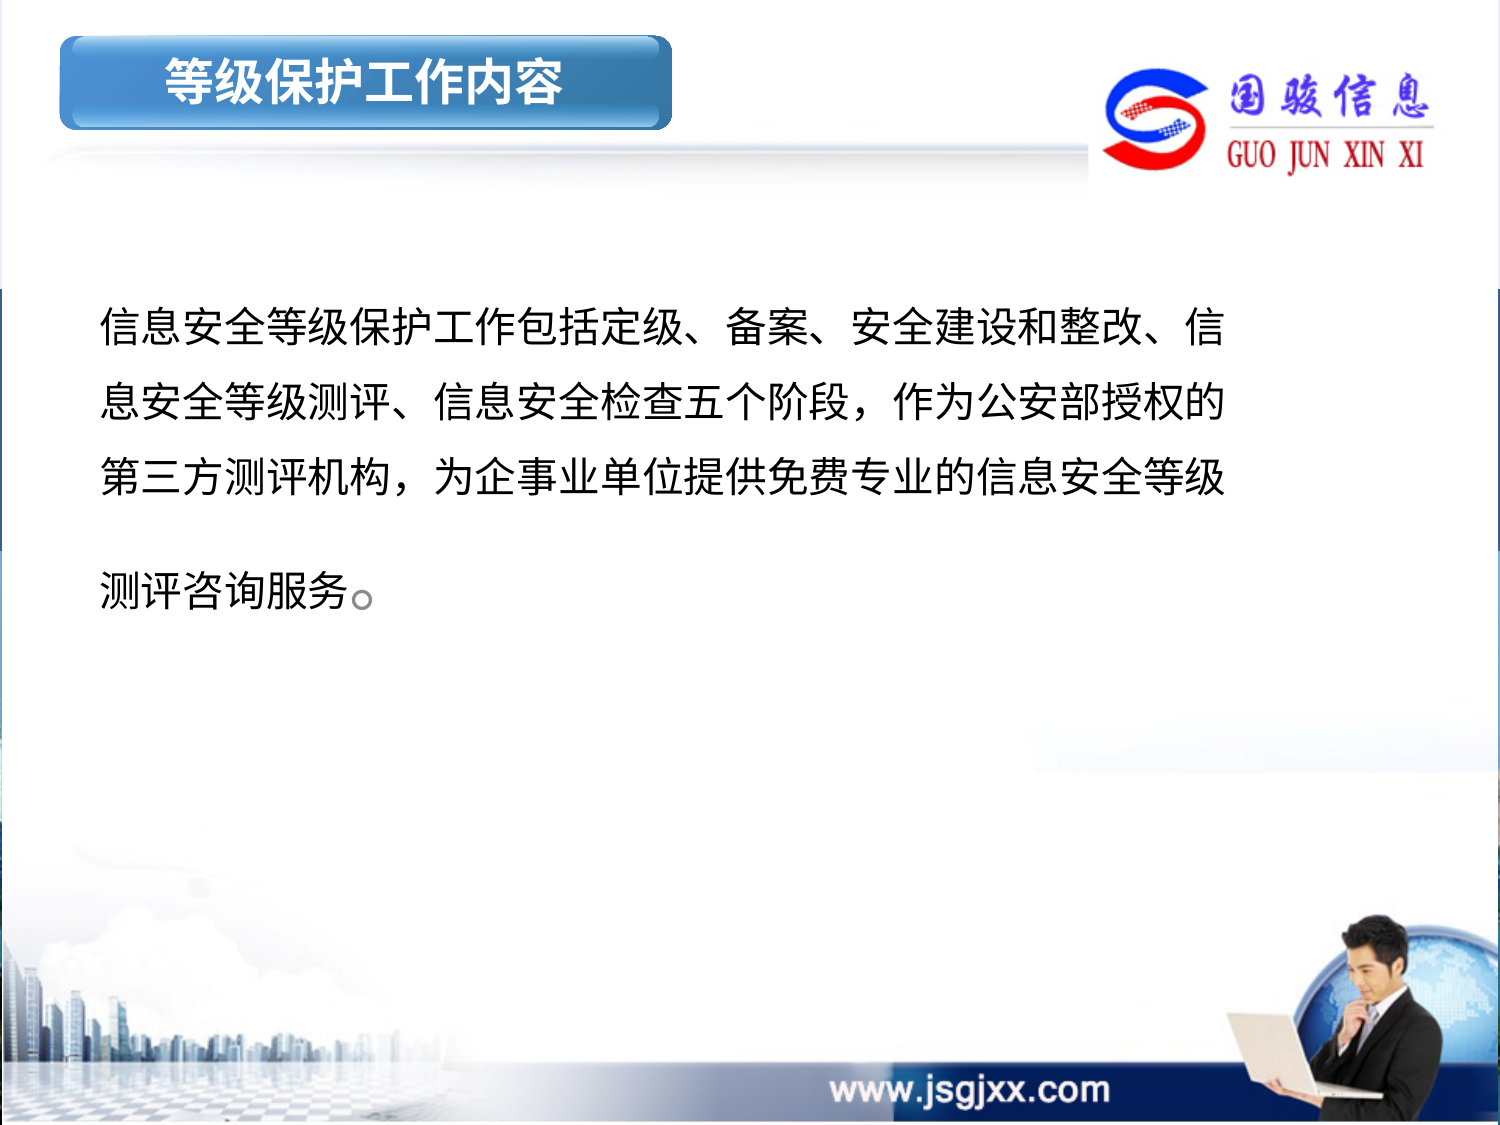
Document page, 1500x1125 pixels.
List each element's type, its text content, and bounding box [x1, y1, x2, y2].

picture [0, 0, 1500, 1125]
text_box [59, 35, 672, 130]
subtitle 信息安全等级保护工作包括定级、备案、安全建设和整改、信息安全等级测评、信息安全检查五个阶段，作为公安部授权的第三方测评机构，为企事业单位提供免费专业的信息安全等级测评咨询服务。 [84, 267, 1247, 678]
